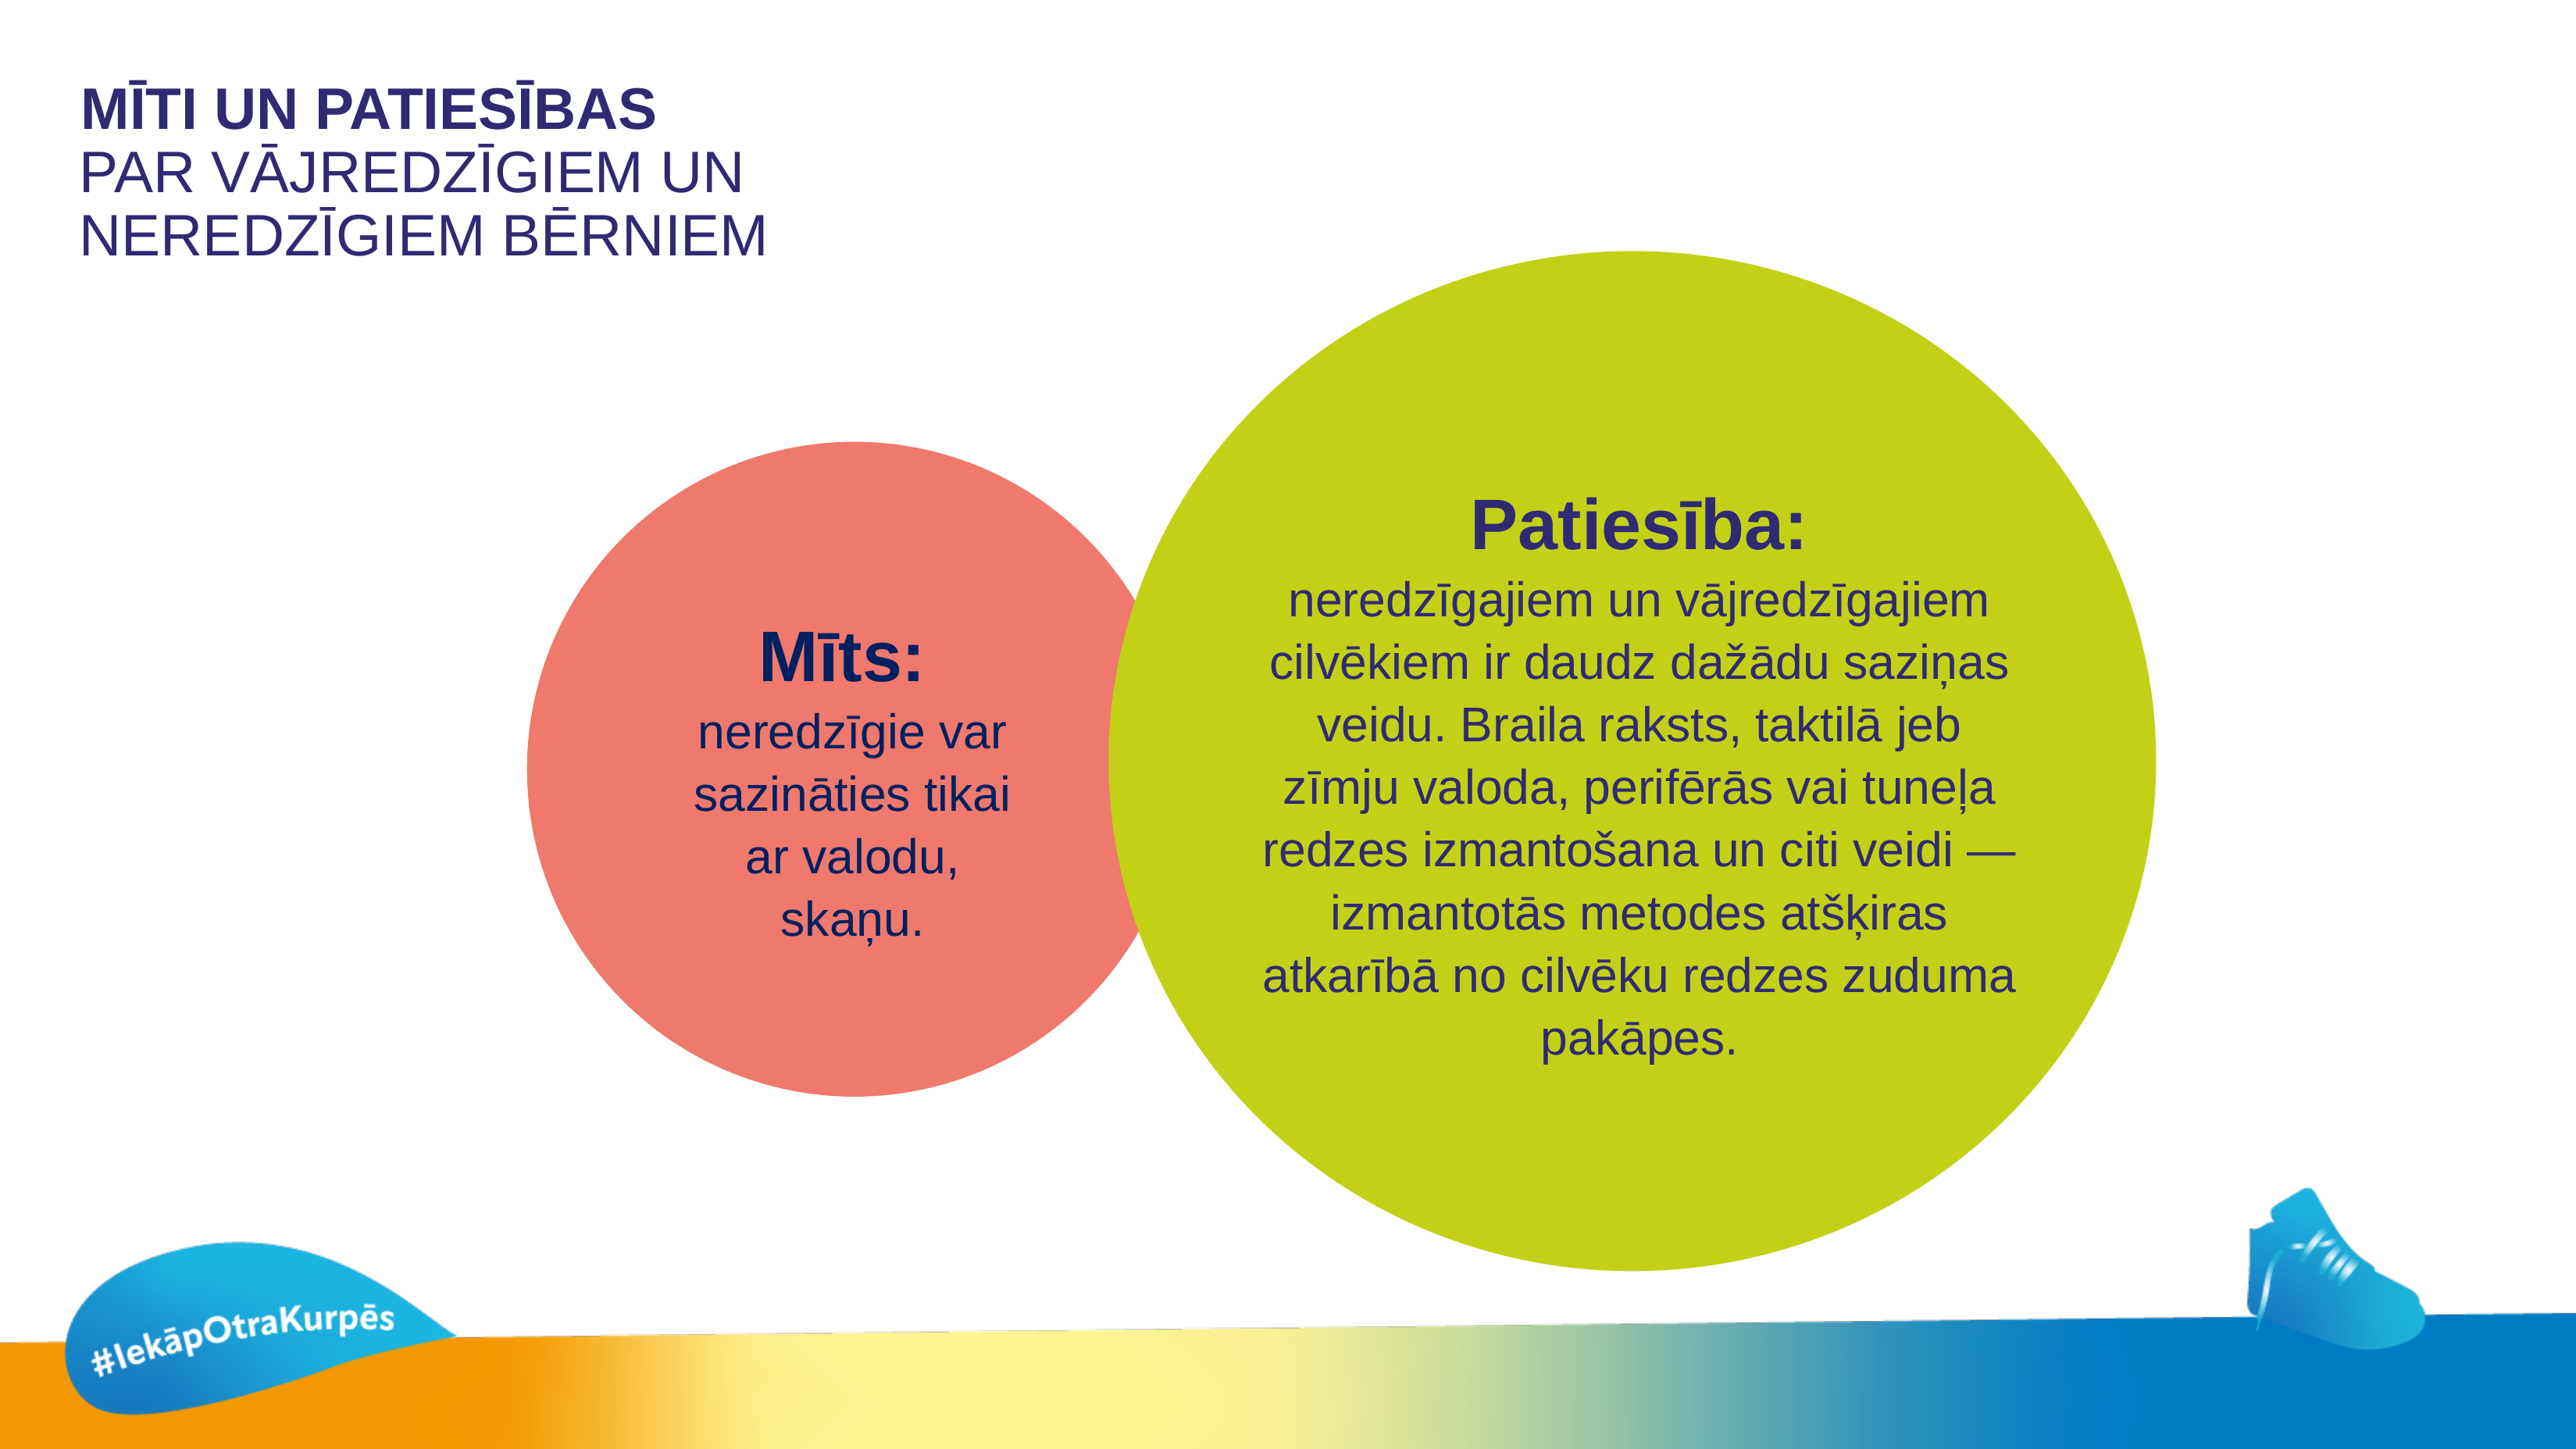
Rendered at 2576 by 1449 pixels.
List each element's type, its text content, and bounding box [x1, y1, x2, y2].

text_box Mīts: neredzīgie var sazināties tikai ar valodu, skaņu. [666, 598, 1039, 951]
picture [0, 1144, 2576, 1449]
text_box Patiesība: neredzīgajiem un vājredzīgajiem cilvēkiem ir daudz dažādu saziņas veidu. Braila raksts, taktilā jeb zīmju valoda, perifērās vai tuneļa redzes izmantošana un citi veidi — izmantotās metodes atšķiras atkarībā no cilvēku redzes zuduma pakāpes. [1251, 466, 2028, 1072]
title MĪTI UN PATIESĪBAS PAR VĀJREDZĪGIEM UN NEREDZĪGIEM BĒRNIEM [79, 77, 1236, 281]
text_box [526, 441, 1139, 1097]
text_box [1108, 251, 2157, 1141]
